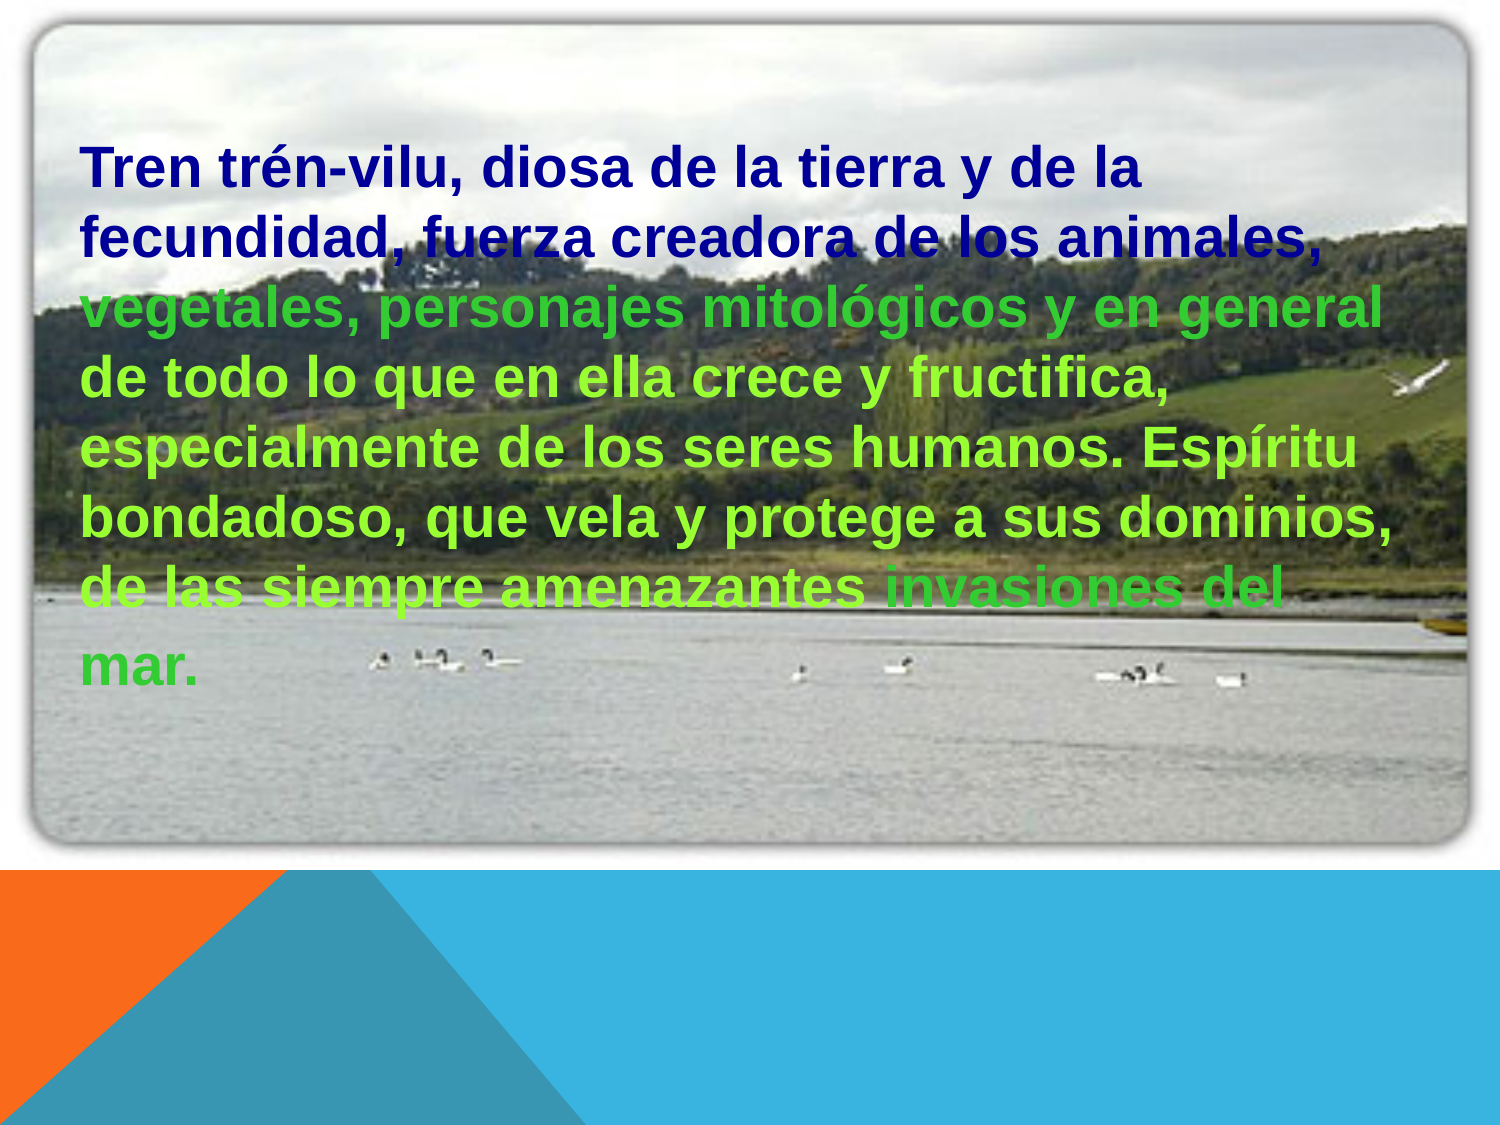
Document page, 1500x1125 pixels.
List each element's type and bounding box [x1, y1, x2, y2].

picture [0, 0, 1500, 870]
